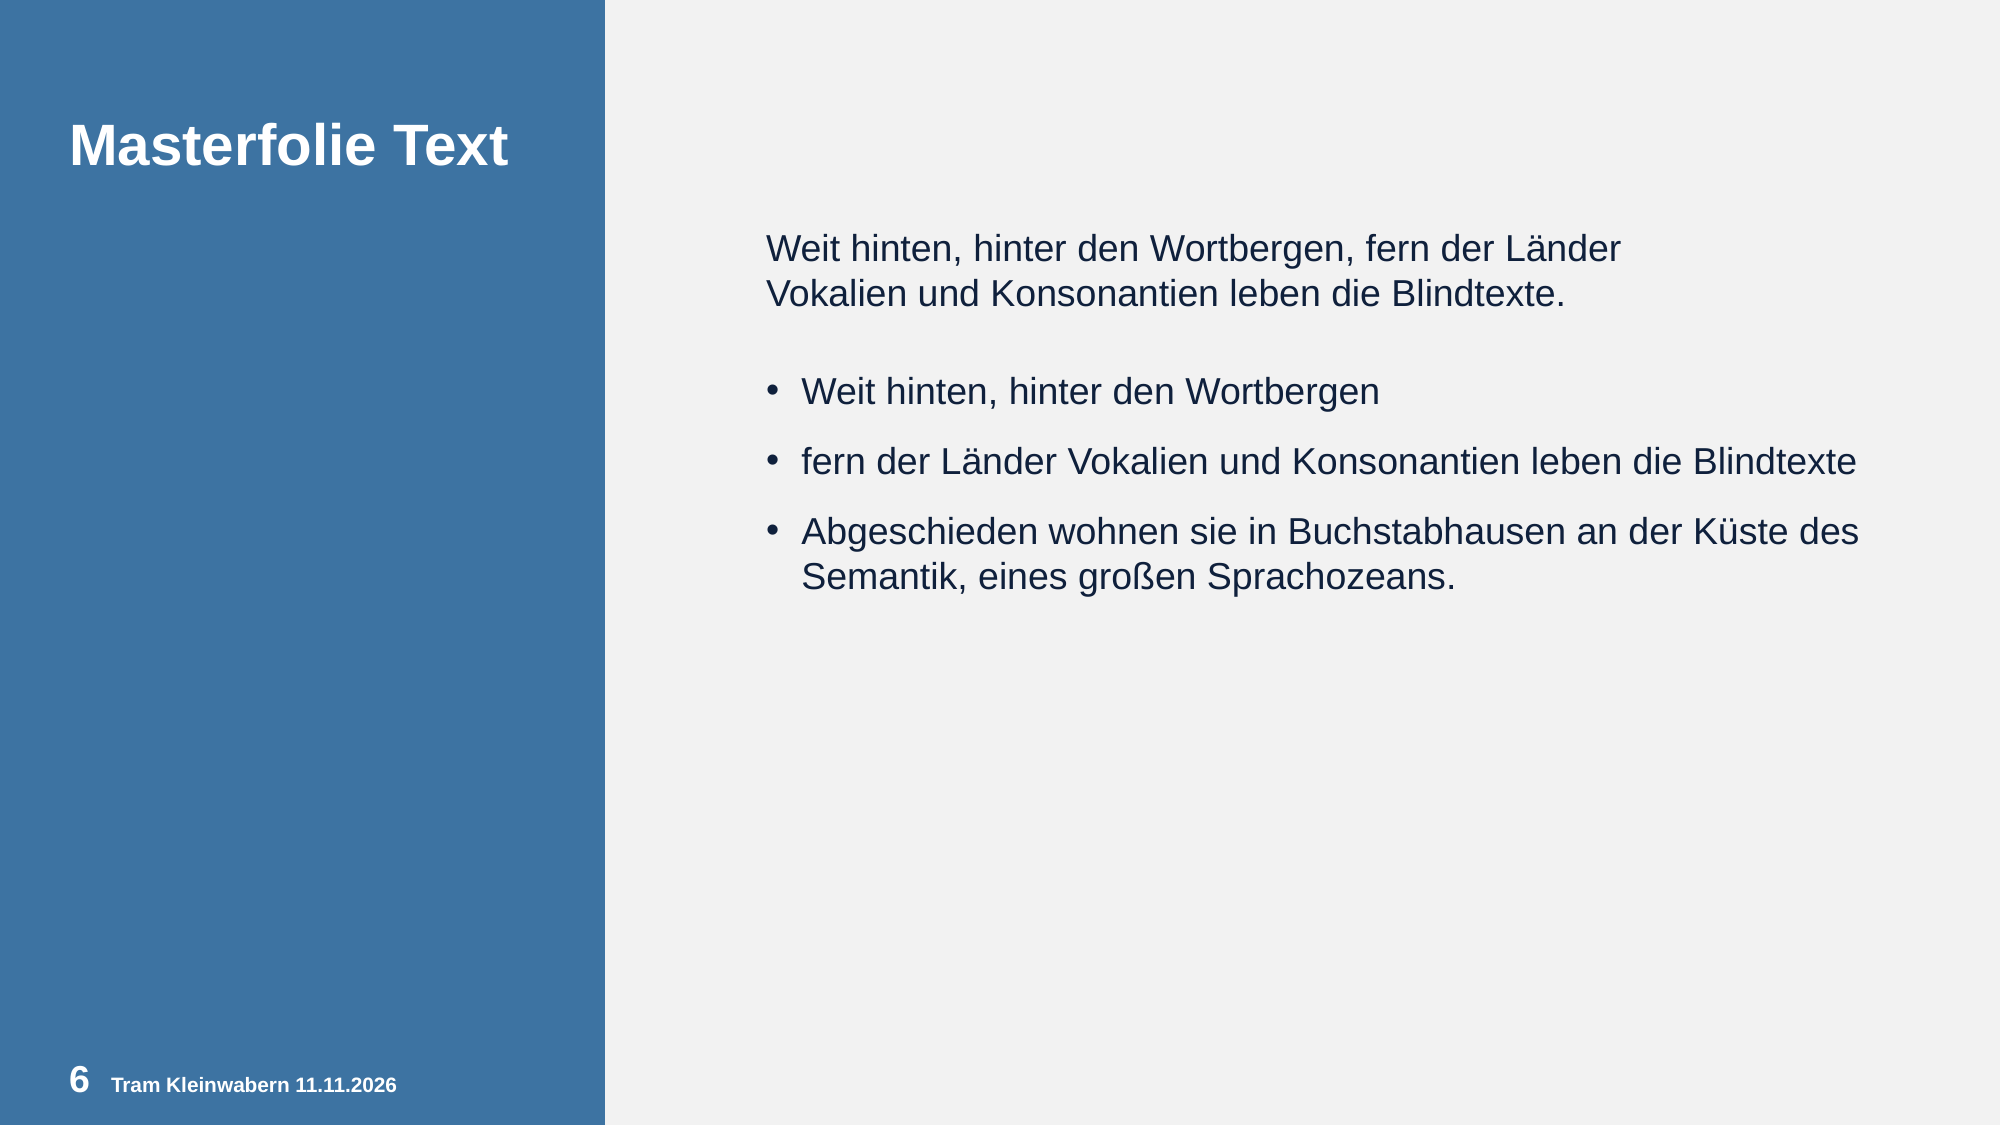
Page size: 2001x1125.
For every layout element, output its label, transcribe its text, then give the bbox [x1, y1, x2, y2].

list Weit hinten, hinter den Wortbergen fern der Länder Vokalien und Konsonantien leben die Blindtexte Abgeschieden wohnen sie in Buchstabhausen an der Küste des Semantik, eines großen Sprachozeans. [766, 367, 1899, 1055]
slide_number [69, 1054, 536, 1090]
list Masterfolie Text [69, 115, 536, 216]
list Weit hinten, hinter den Wortbergen, fern der Länder Vokalien und Konsonantien leben die Blindtexte. [766, 224, 1684, 339]
